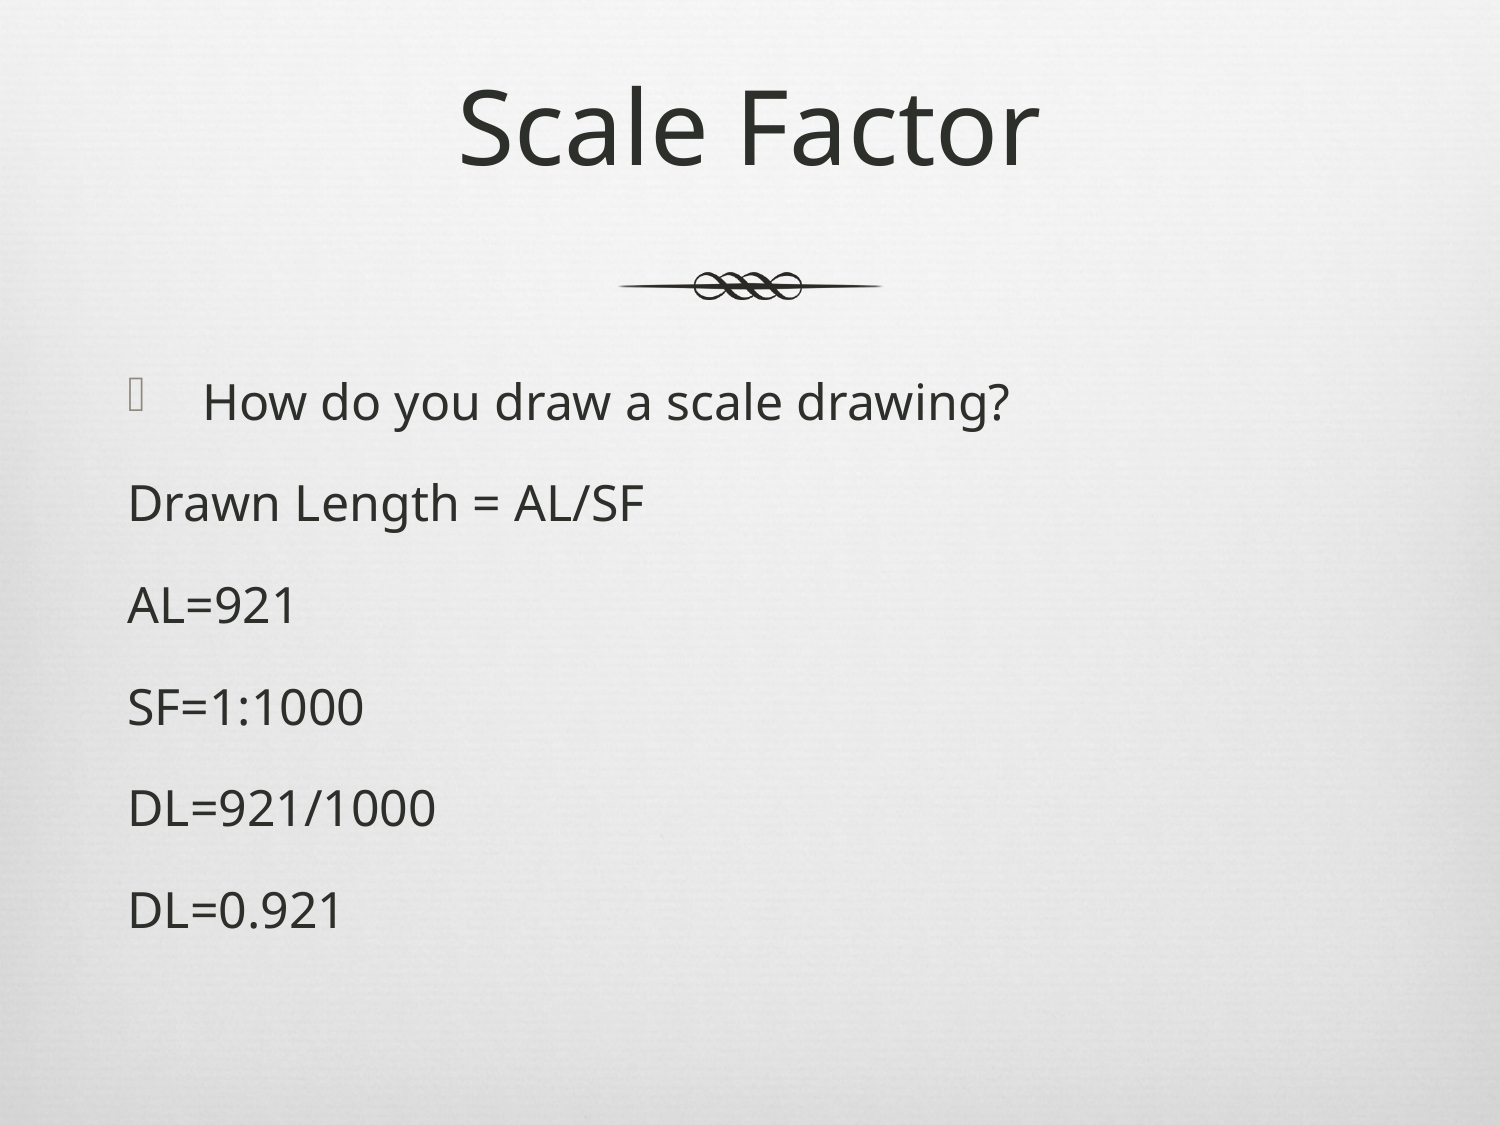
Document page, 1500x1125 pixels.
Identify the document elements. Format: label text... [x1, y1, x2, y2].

list How do you draw a scale drawing? Drawn Length = AL/SF AL=921 SF=1:1000 DL=921/1000 DL=0.921 [112, 362, 1388, 963]
picture [615, 272, 885, 300]
title Scale Factor [112, 11, 1388, 236]
